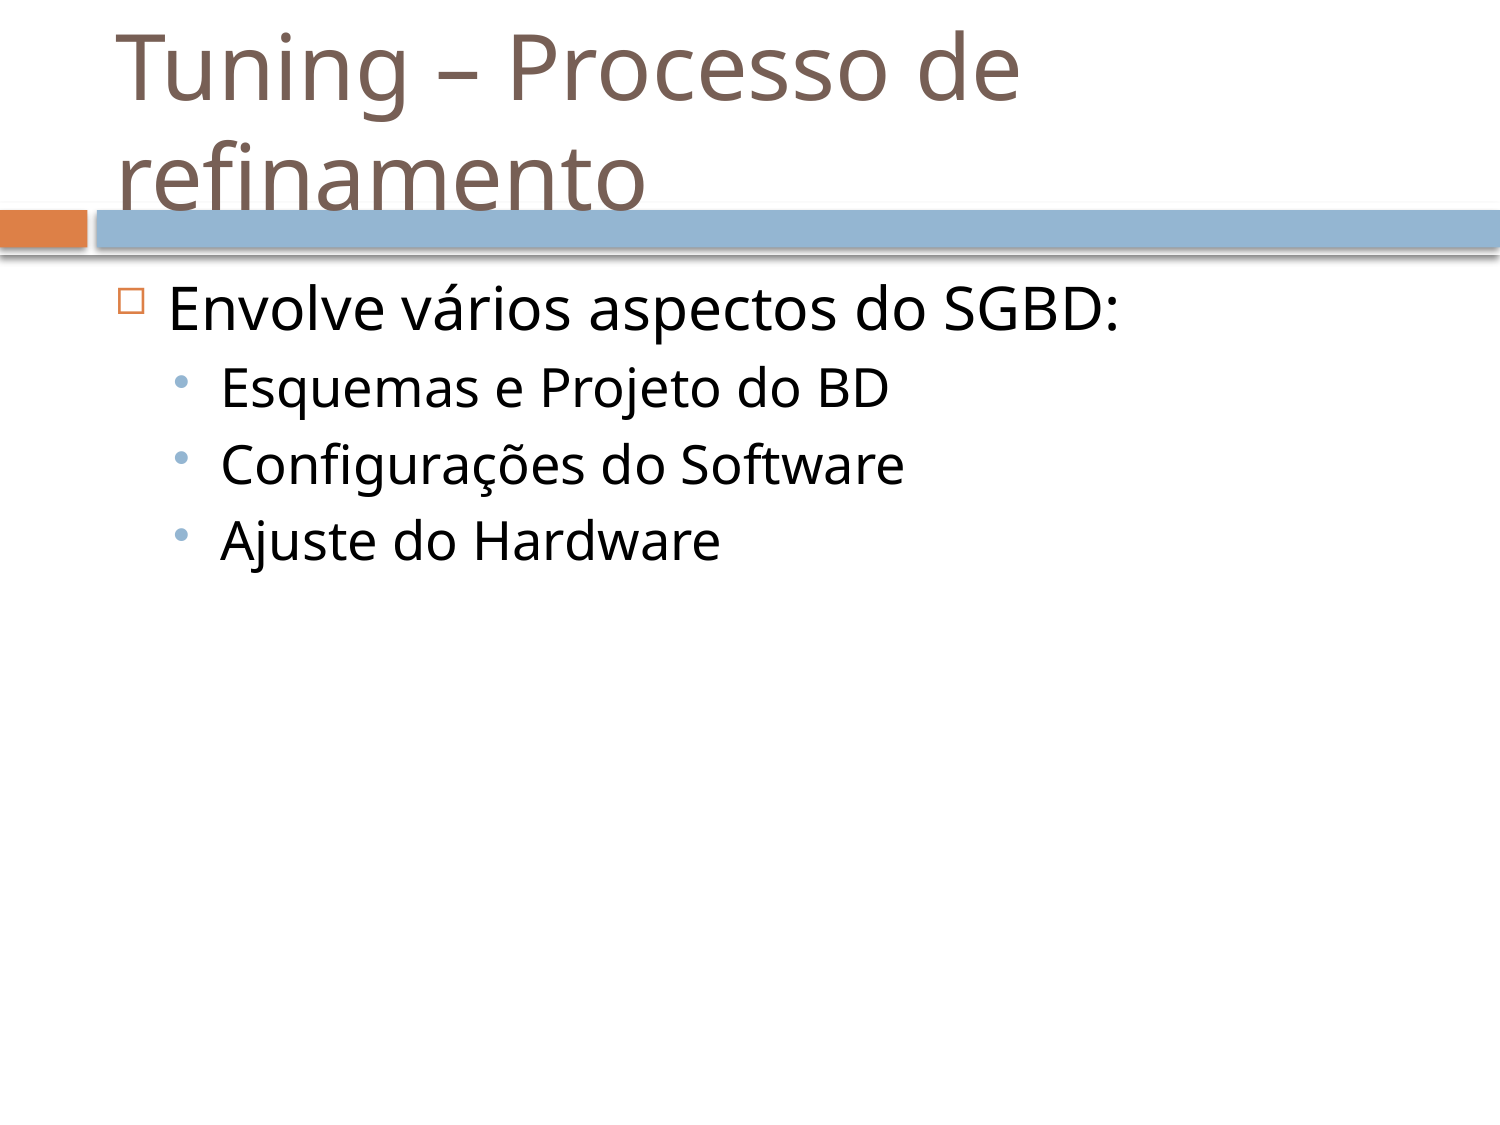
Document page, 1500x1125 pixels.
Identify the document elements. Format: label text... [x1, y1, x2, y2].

title Tuning – Processo de refinamento [100, 37, 1438, 200]
list Envolve vários aspectos do SGBD: Esquemas e Projeto do BD Configurações do Software Ajuste do Hardware [100, 262, 1438, 1000]
